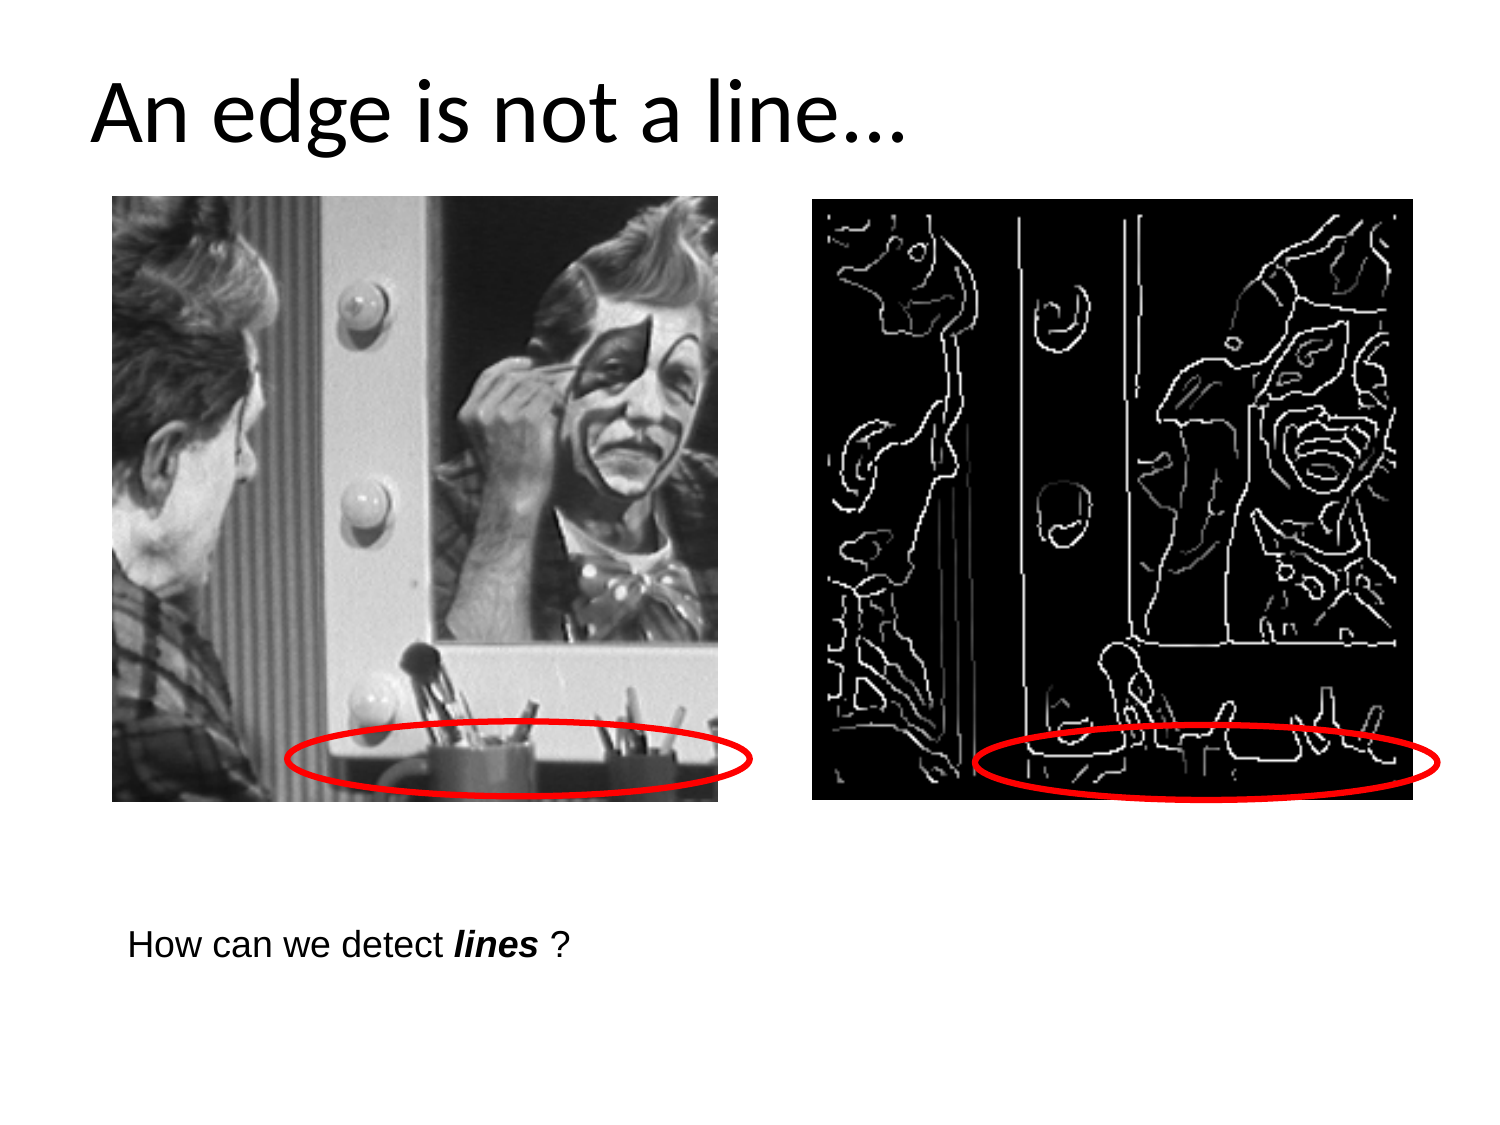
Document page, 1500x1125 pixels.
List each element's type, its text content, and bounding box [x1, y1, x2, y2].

title An edge is not a line... [75, 12, 1425, 200]
picture [812, 199, 1413, 801]
text_box [1416, 746, 1438, 779]
text_box [721, 740, 750, 777]
picture [112, 196, 718, 802]
text_box How can we detect lines ? [112, 912, 1463, 1013]
